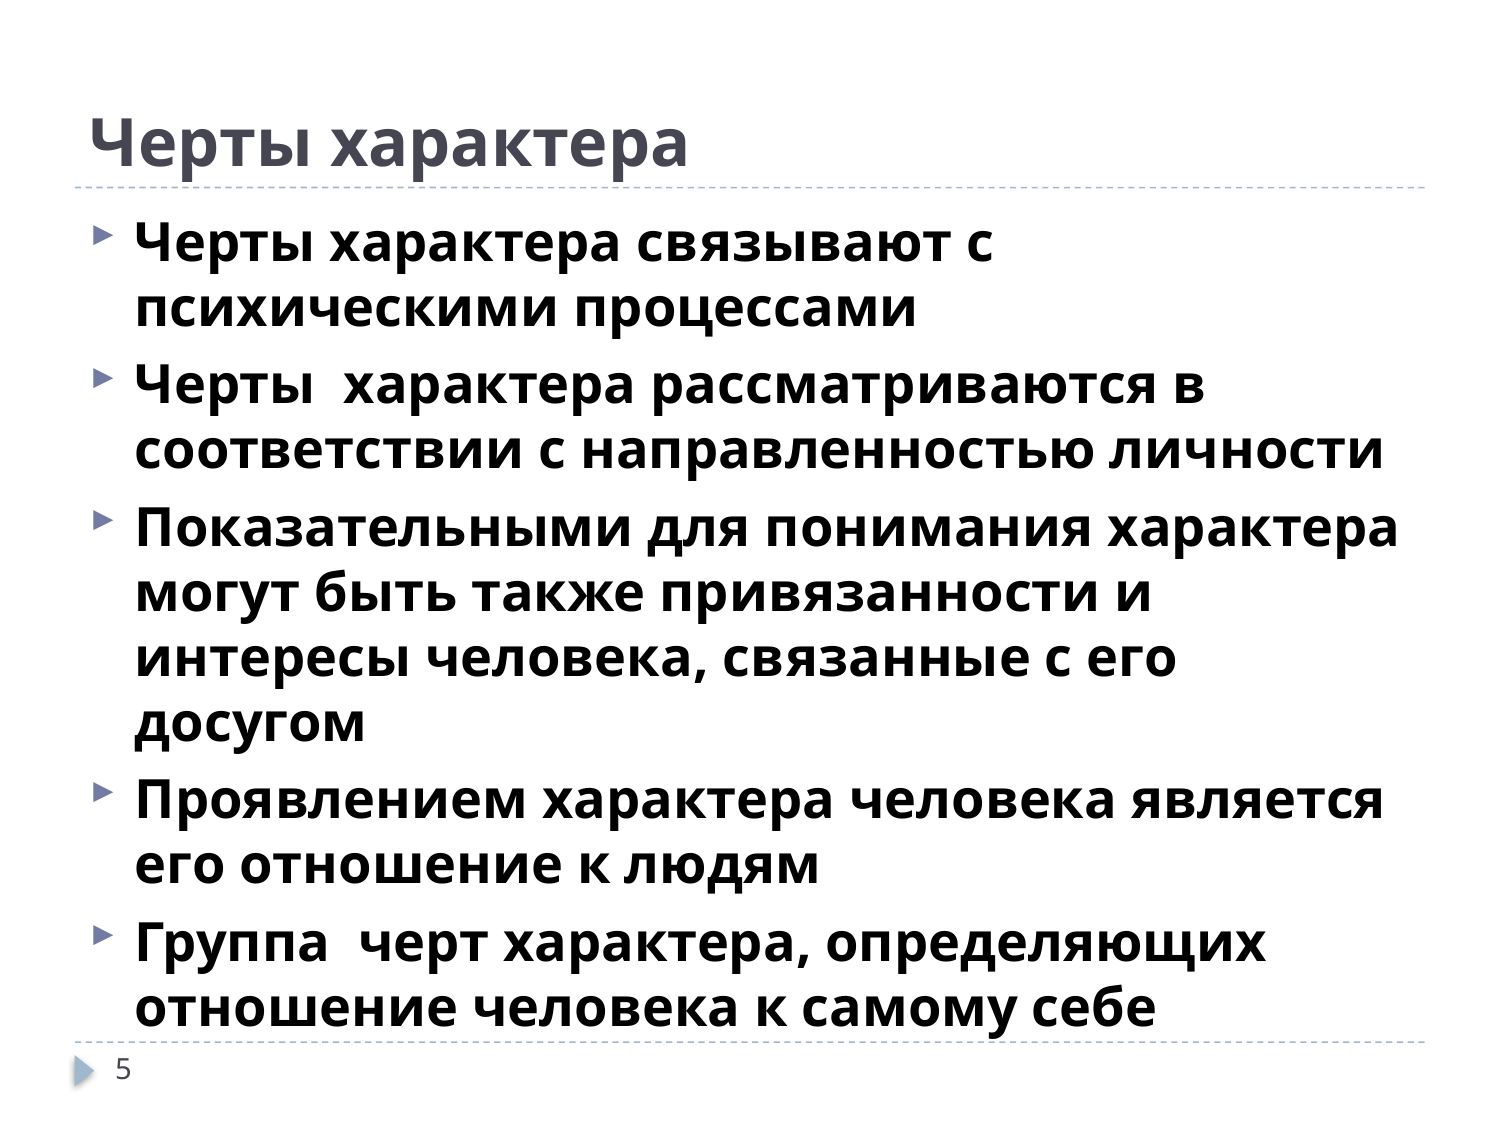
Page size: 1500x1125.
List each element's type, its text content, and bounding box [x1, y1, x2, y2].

list Черты характера связывают с психическими процессами Черты характера рассматриваются в соответствии с направленностью личности Показательными для понимания характера могут быть также привязанности и интересы человека, связанные с его досугом Проявлением характера человека является его отношение к людям Группа черт характера, определяющих отношение человека к самому себе [75, 200, 1425, 1010]
slide_number 5 [100, 1042, 426, 1103]
title Черты характера [75, 24, 1425, 188]
